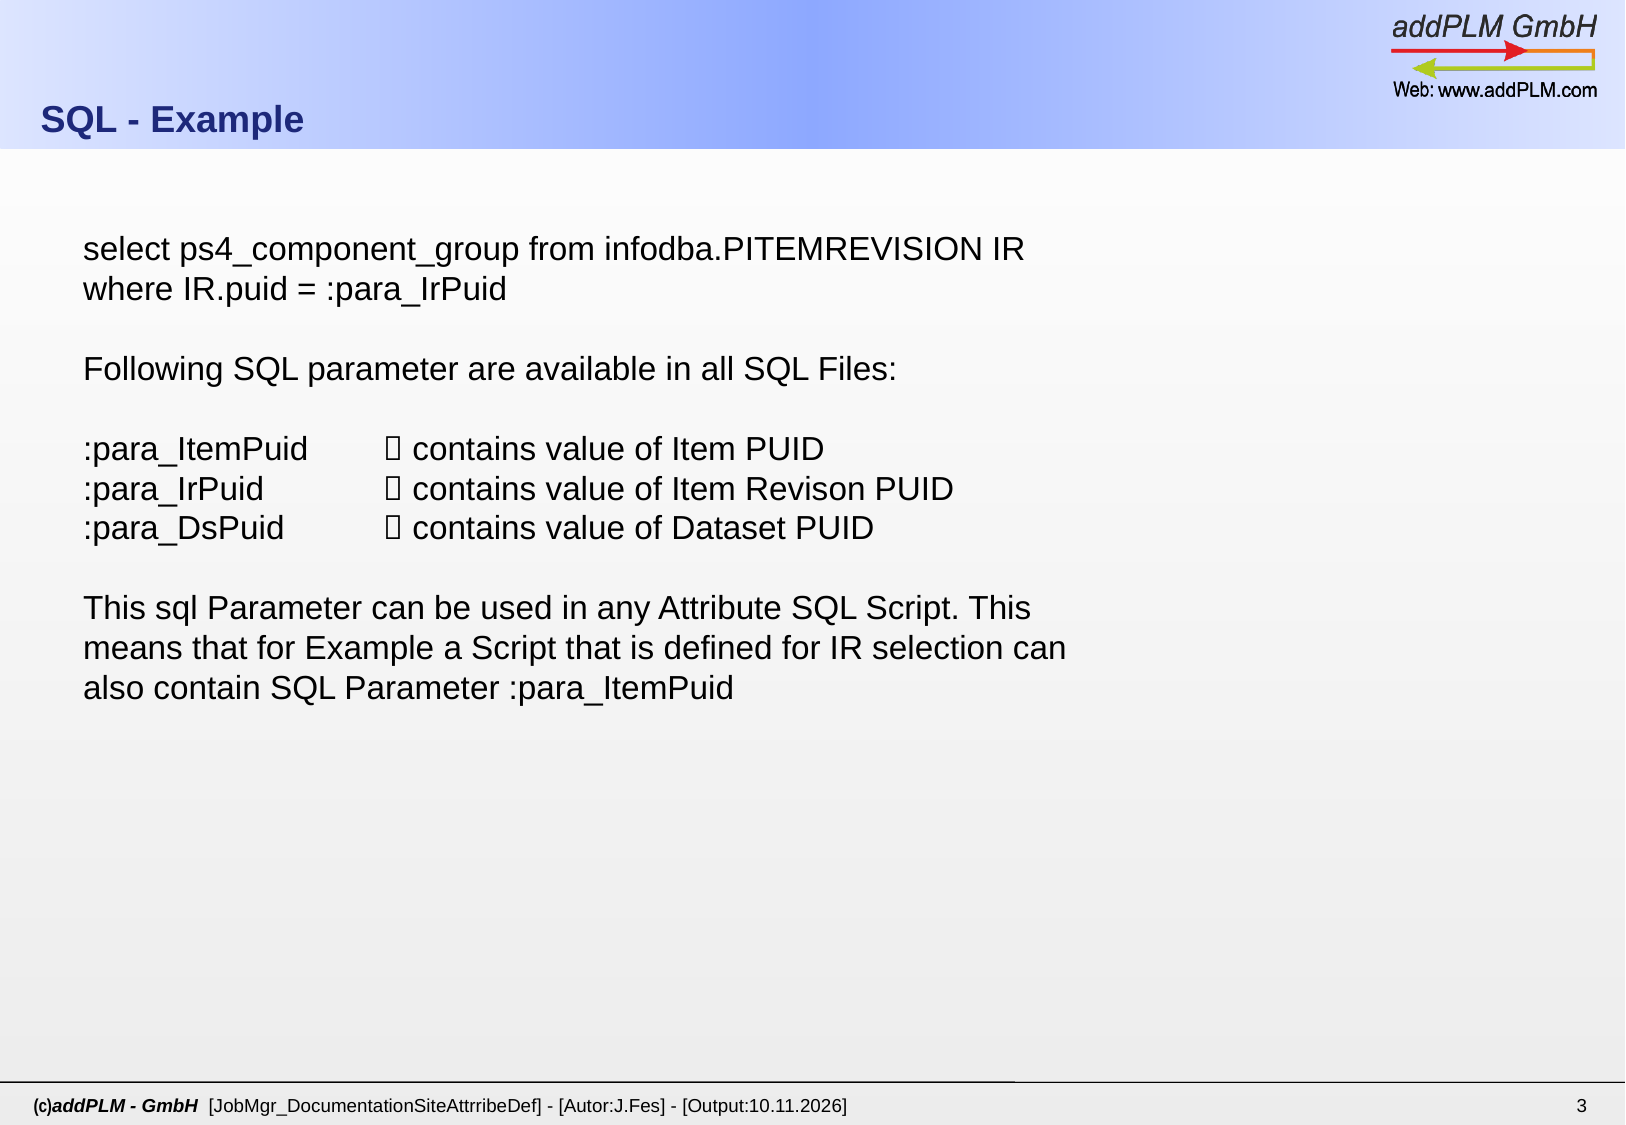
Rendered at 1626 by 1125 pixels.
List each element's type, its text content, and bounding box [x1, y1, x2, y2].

picture [1391, 14, 1597, 97]
title SQL - Example [40, 67, 1582, 131]
text_box select ps4_component_group from infodba.PITEMREVISION IR where IR.puid = :para_IrPuid Following SQL parameter are available in all SQL Files: :para_ItemPuid  contains value of Item PUID :para_IrPuid  contains value of Item Revison PUID :para_DsPuid  contains value of Dataset PUID This sql Parameter can be used in any Attribute SQL Script. This means that for Example a Script that is defined for IR selection can also contain SQL Parameter :para_ItemPuid [68, 219, 1108, 714]
